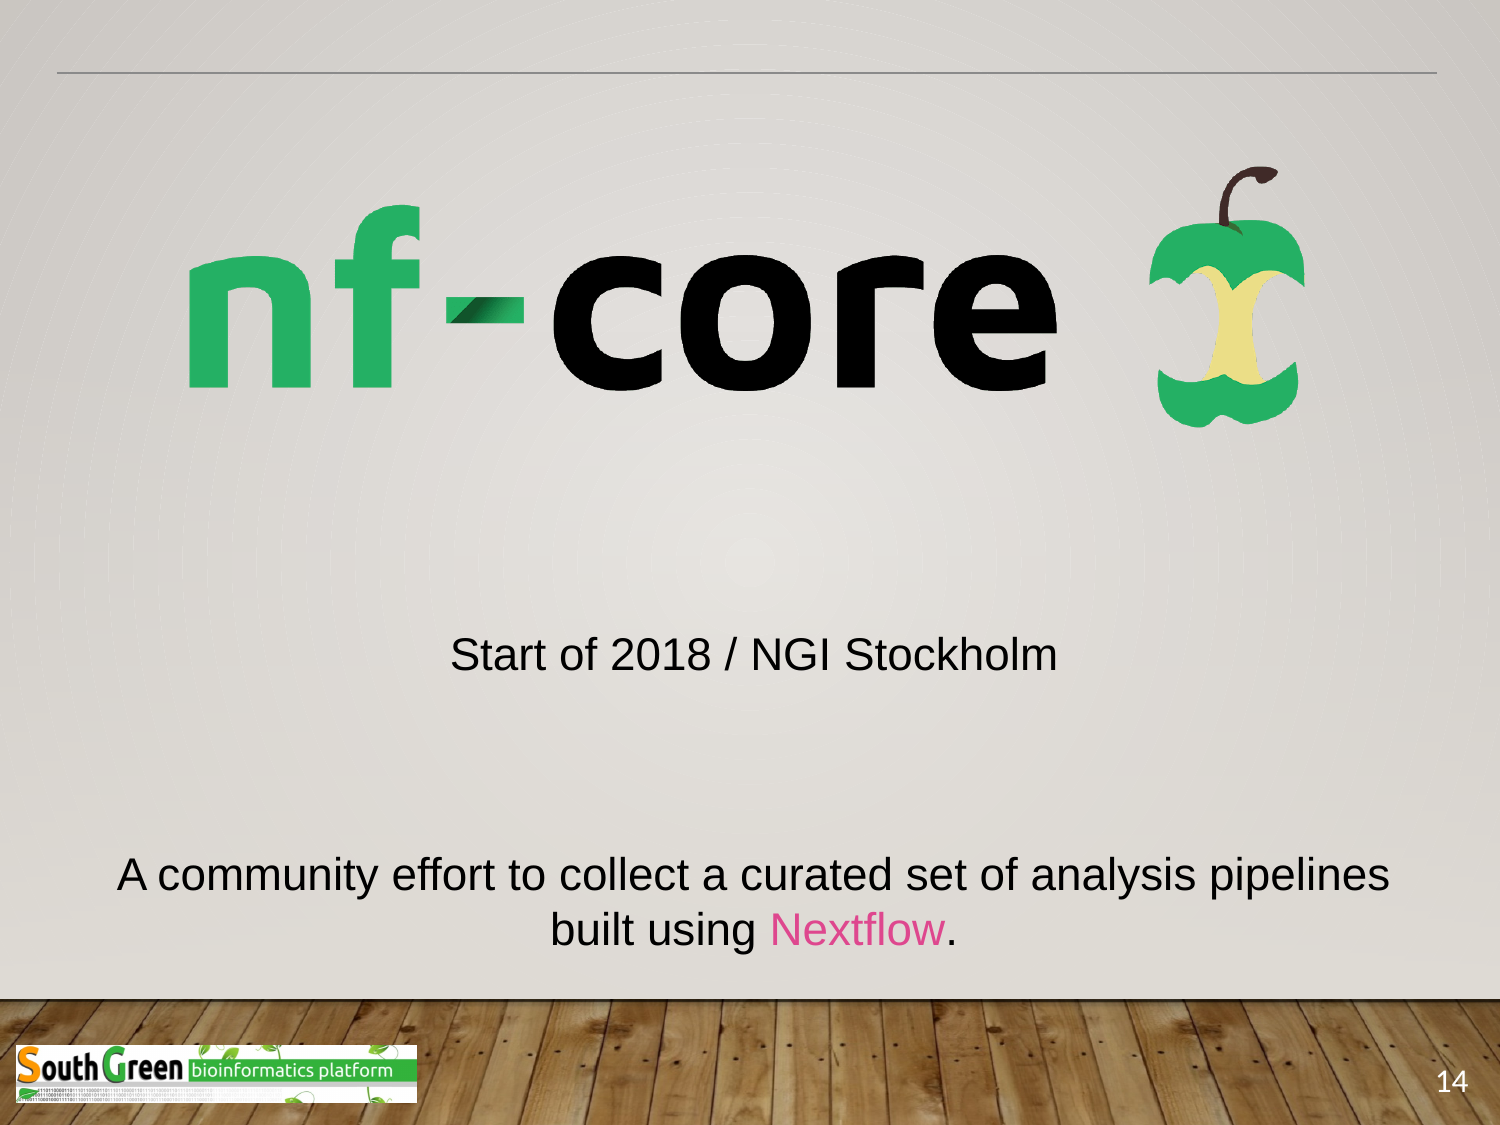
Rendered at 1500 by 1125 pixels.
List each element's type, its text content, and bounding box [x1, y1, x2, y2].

text_box Start of 2018 / NGI Stockholm A community effort to collect a curated set of analysis pipelines built using Nextflow. [58, 562, 1450, 963]
picture [138, 140, 1370, 461]
slide_number 14 [1369, 1051, 1484, 1105]
picture [0, 999, 1500, 1125]
